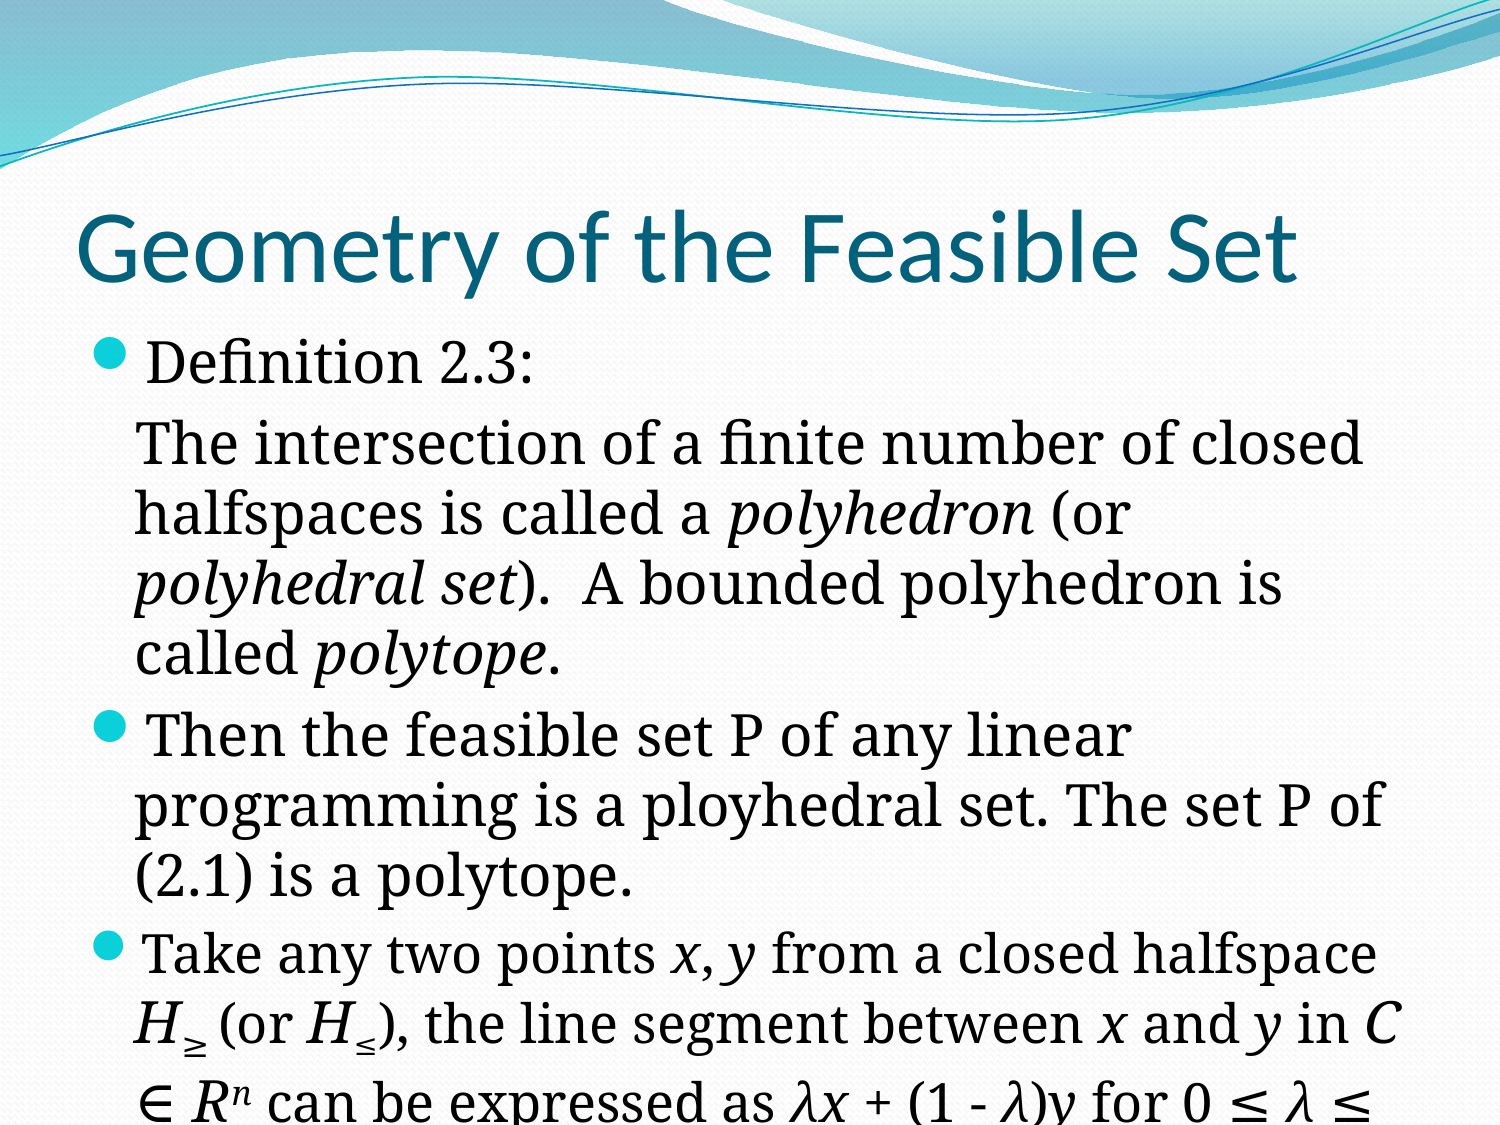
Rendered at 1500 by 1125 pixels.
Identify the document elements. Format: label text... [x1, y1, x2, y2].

title Geometry of the Feasible Set [75, 115, 1425, 303]
list Definition 2.3: The intersection of a finite number of closed halfspaces is called a polyhedron (or polyhedral set). A bounded polyhedron is called polytope. Then the feasible set P of any linear programming is a ployhedral set. The set P of (2.1) is a polytope. Take any two points x, y from a closed halfspace H≥ (or H≤), the line segment between x and y in C ∈ Rn can be expressed as λx + (1 - λ)y for 0 ≤ λ ≤ 1. [75, 317, 1446, 1115]
